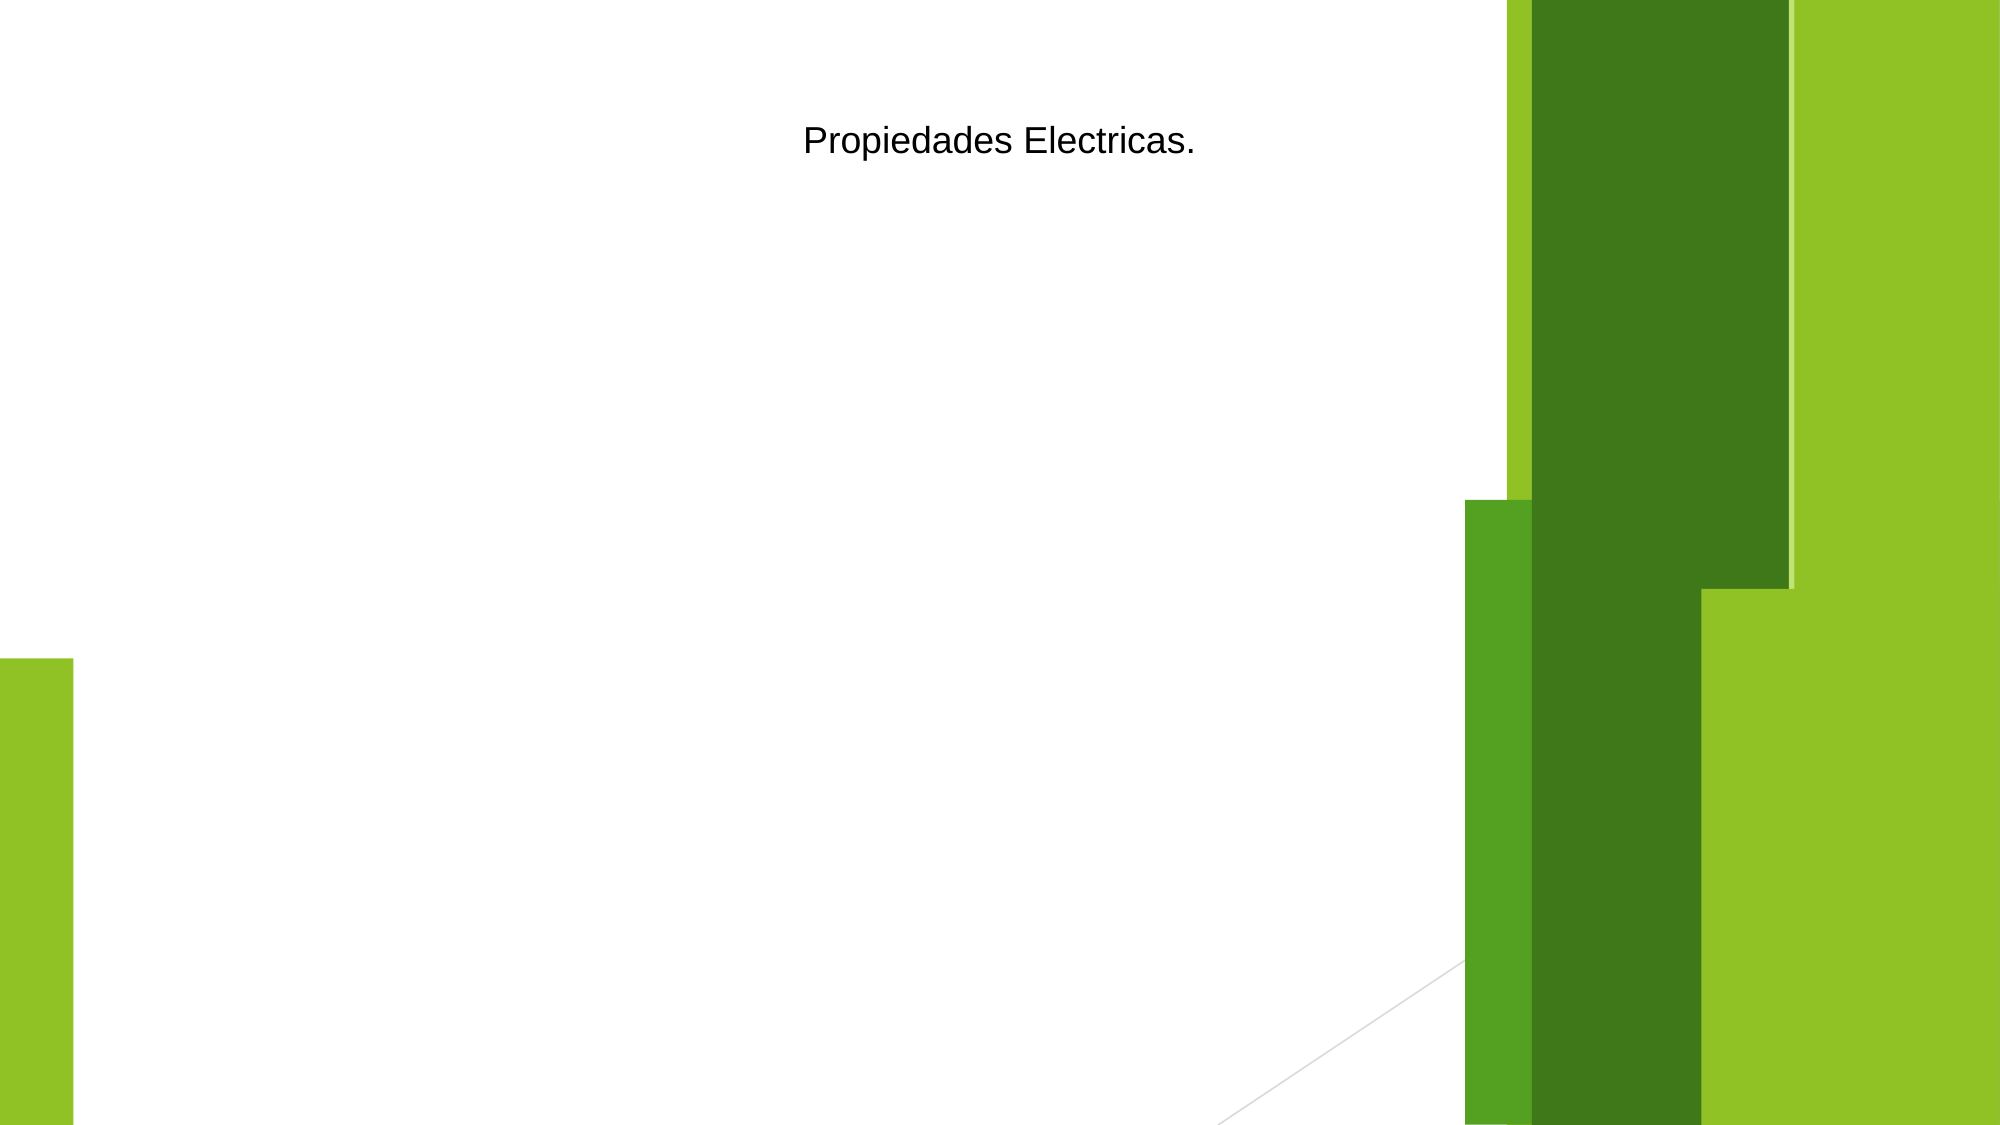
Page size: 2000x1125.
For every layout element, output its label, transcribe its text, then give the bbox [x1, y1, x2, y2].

text_box [99, 263, 1860, 916]
text_box Propiedades Electricas. [99, 44, 1900, 233]
